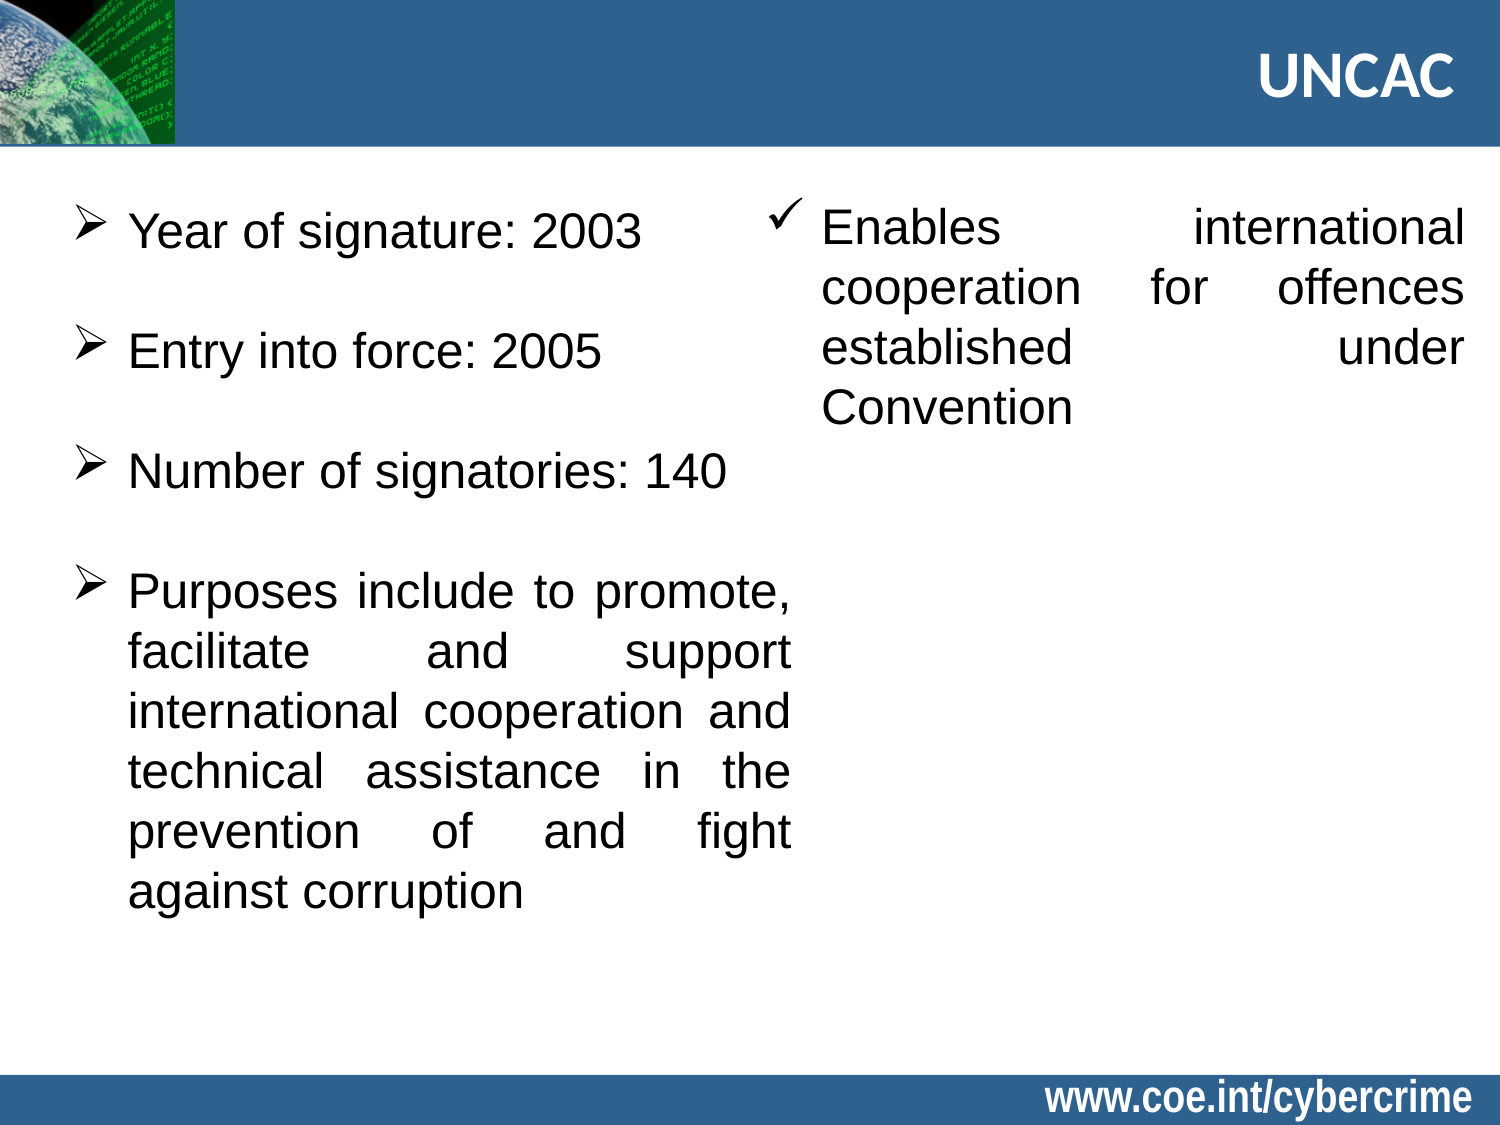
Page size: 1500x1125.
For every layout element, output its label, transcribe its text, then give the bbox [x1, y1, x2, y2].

text_box www.coe.int/cybercrime [1030, 1059, 1500, 1125]
text_box Year of signature: 2003 Entry into force: 2005 Number of signatories: 140 Purposes include to promote, facilitate and support international cooperation and technical assistance in the prevention of and fight against corruption [56, 191, 807, 1047]
text_box [0, 1073, 1030, 1125]
picture [0, 0, 175, 144]
text_box UNCAC [177, 0, 1500, 149]
text_box Enables international cooperation for offences established under Convention [749, 186, 1480, 442]
